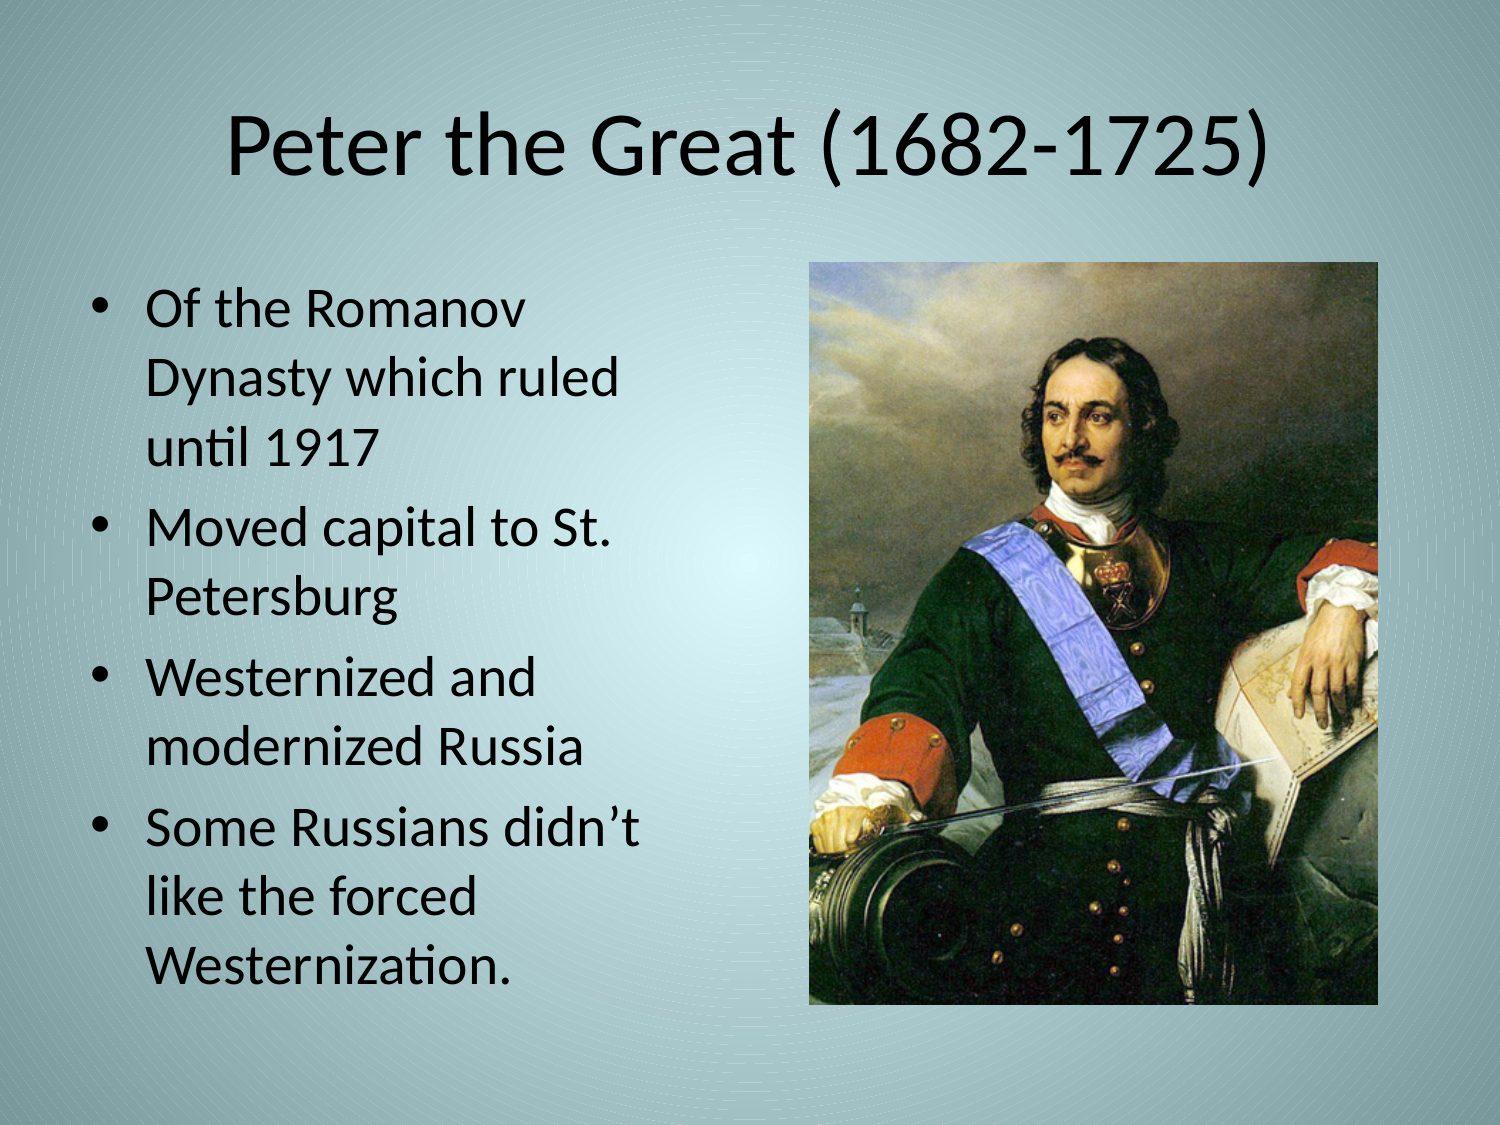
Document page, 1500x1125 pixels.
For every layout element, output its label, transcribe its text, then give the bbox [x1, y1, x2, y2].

title Peter the Great (1682-1725) [75, 45, 1425, 233]
list Of the Romanov Dynasty which ruled until 1917 Moved capital to St. Petersburg Westernized and modernized Russia Some Russians didn’t like the forced Westernization. [75, 262, 738, 1005]
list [809, 262, 1378, 1006]
